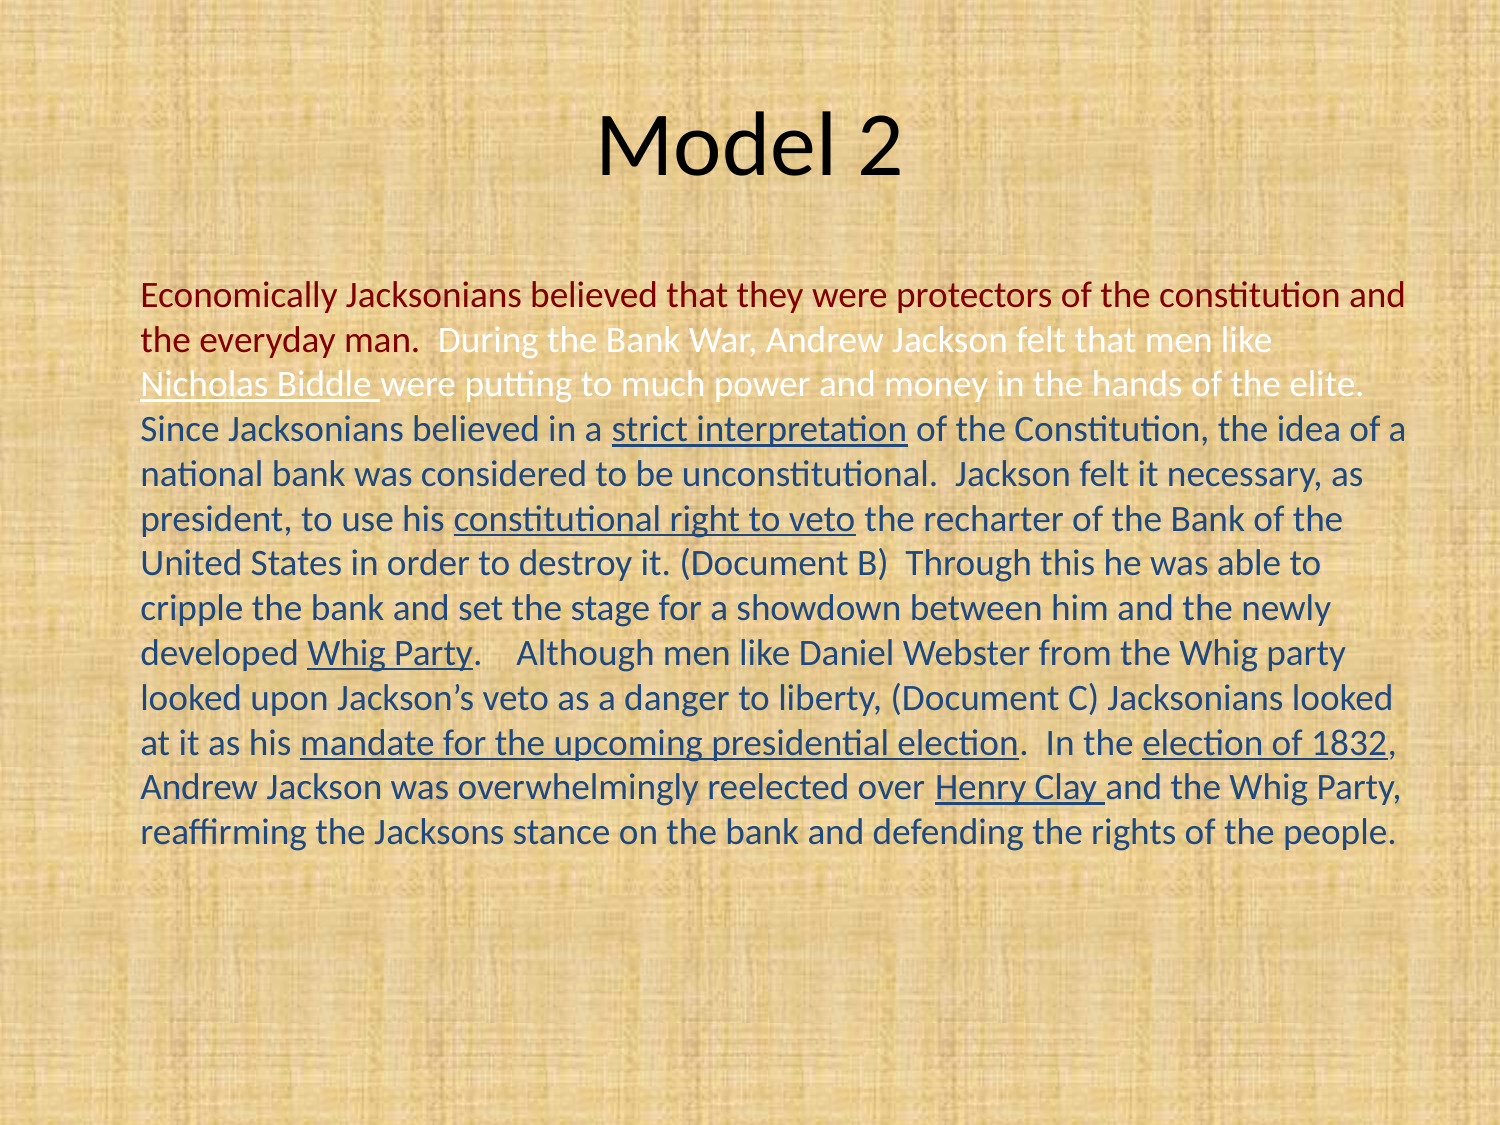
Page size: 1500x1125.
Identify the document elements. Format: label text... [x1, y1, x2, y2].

title Model 2 [75, 45, 1425, 233]
list Economically Jacksonians believed that they were protectors of the constitution and the everyday man. During the Bank War, Andrew Jackson felt that men like Nicholas Biddle were putting to much power and money in the hands of the elite. Since Jacksonians believed in a strict interpretation of the Constitution, the idea of a national bank was considered to be unconstitutional. Jackson felt it necessary, as president, to use his constitutional right to veto the recharter of the Bank of the United States in order to destroy it. (Document B) Through this he was able to cripple the bank and set the stage for a showdown between him and the newly developed Whig Party. Although men like Daniel Webster from the Whig party looked upon Jackson’s veto as a danger to liberty, (Document C) Jacksonians looked at it as his mandate for the upcoming presidential election. In the election of 1832, Andrew Jackson was overwhelmingly reelected over Henry Clay and the Whig Party, reaffirming the Jacksons stance on the bank and defending the rights of the people. [75, 262, 1425, 1005]
picture [0, 0, 1500, 1125]
